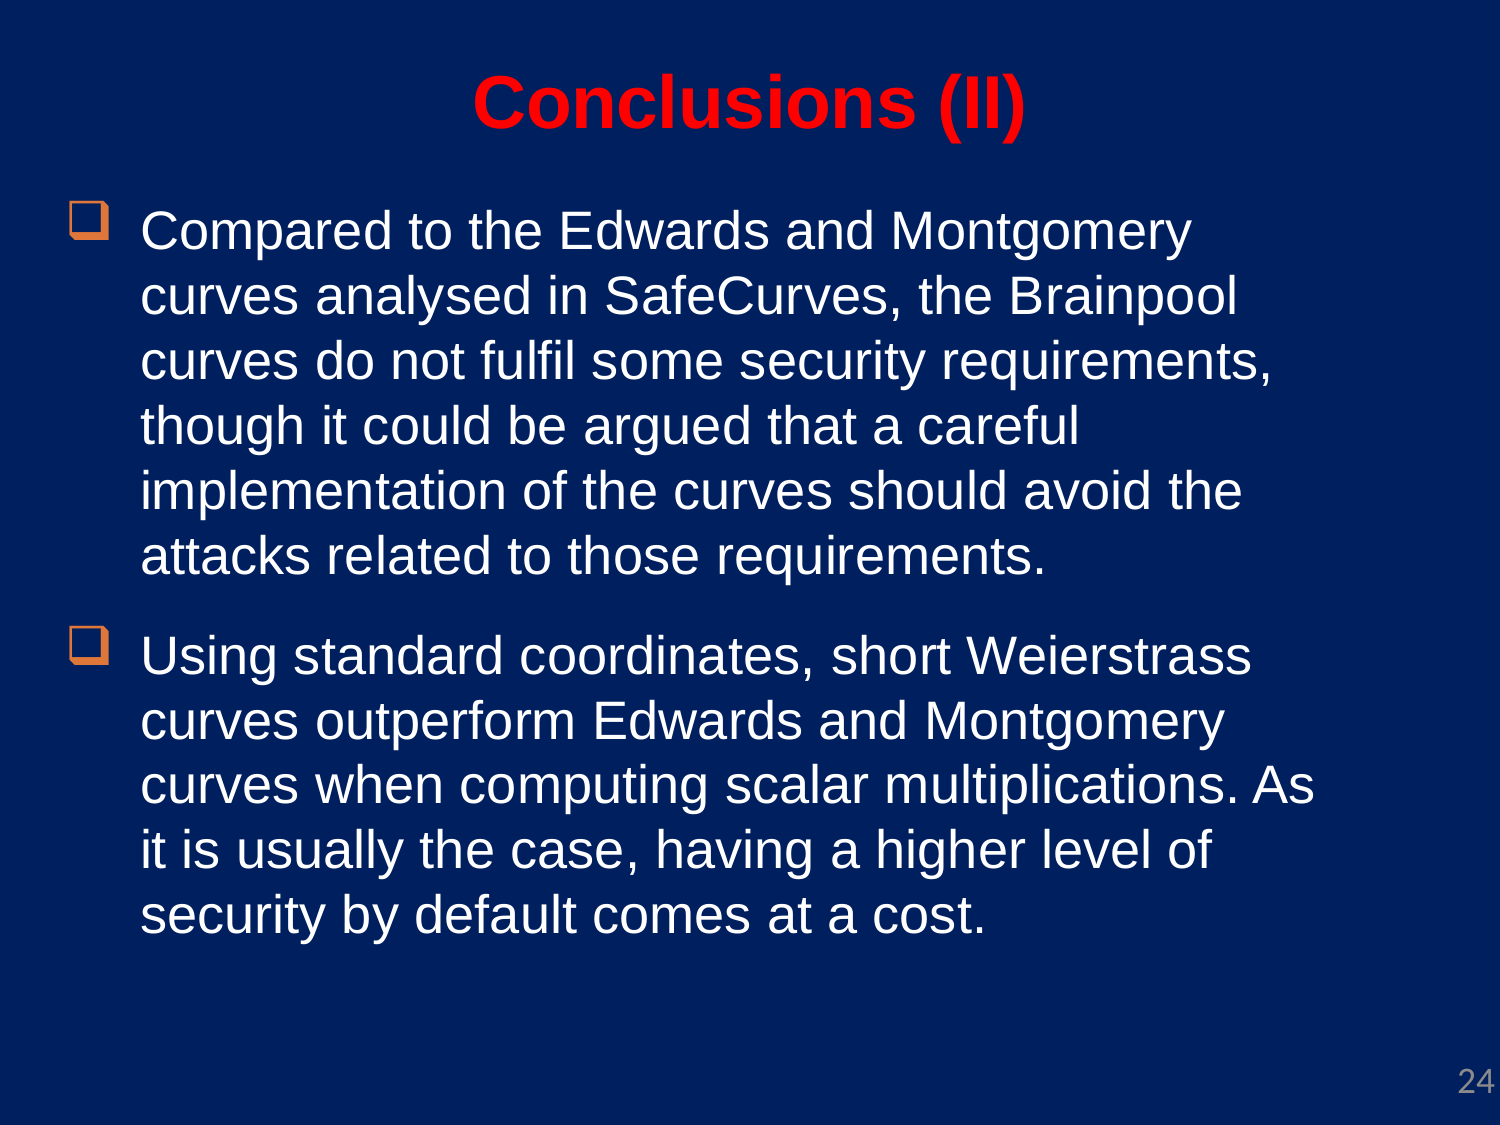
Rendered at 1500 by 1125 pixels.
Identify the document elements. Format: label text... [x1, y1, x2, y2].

title Conclusions (II) [44, 53, 1456, 145]
text_box 24 [1432, 1056, 1495, 1102]
list Compared to the Edwards and Montgomery curves analysed in SafeCurves, the Brainpool curves do not fulfil some security requirements, though it could be argued that a careful implementation of the curves should avoid the attacks related to those requirements. Using standard coordinates, short Weierstrass curves outperform Edwards and Montgomery curves when computing scalar multiplications. As it is usually the case, having a higher level of security by default comes at a cost. [62, 195, 1475, 953]
